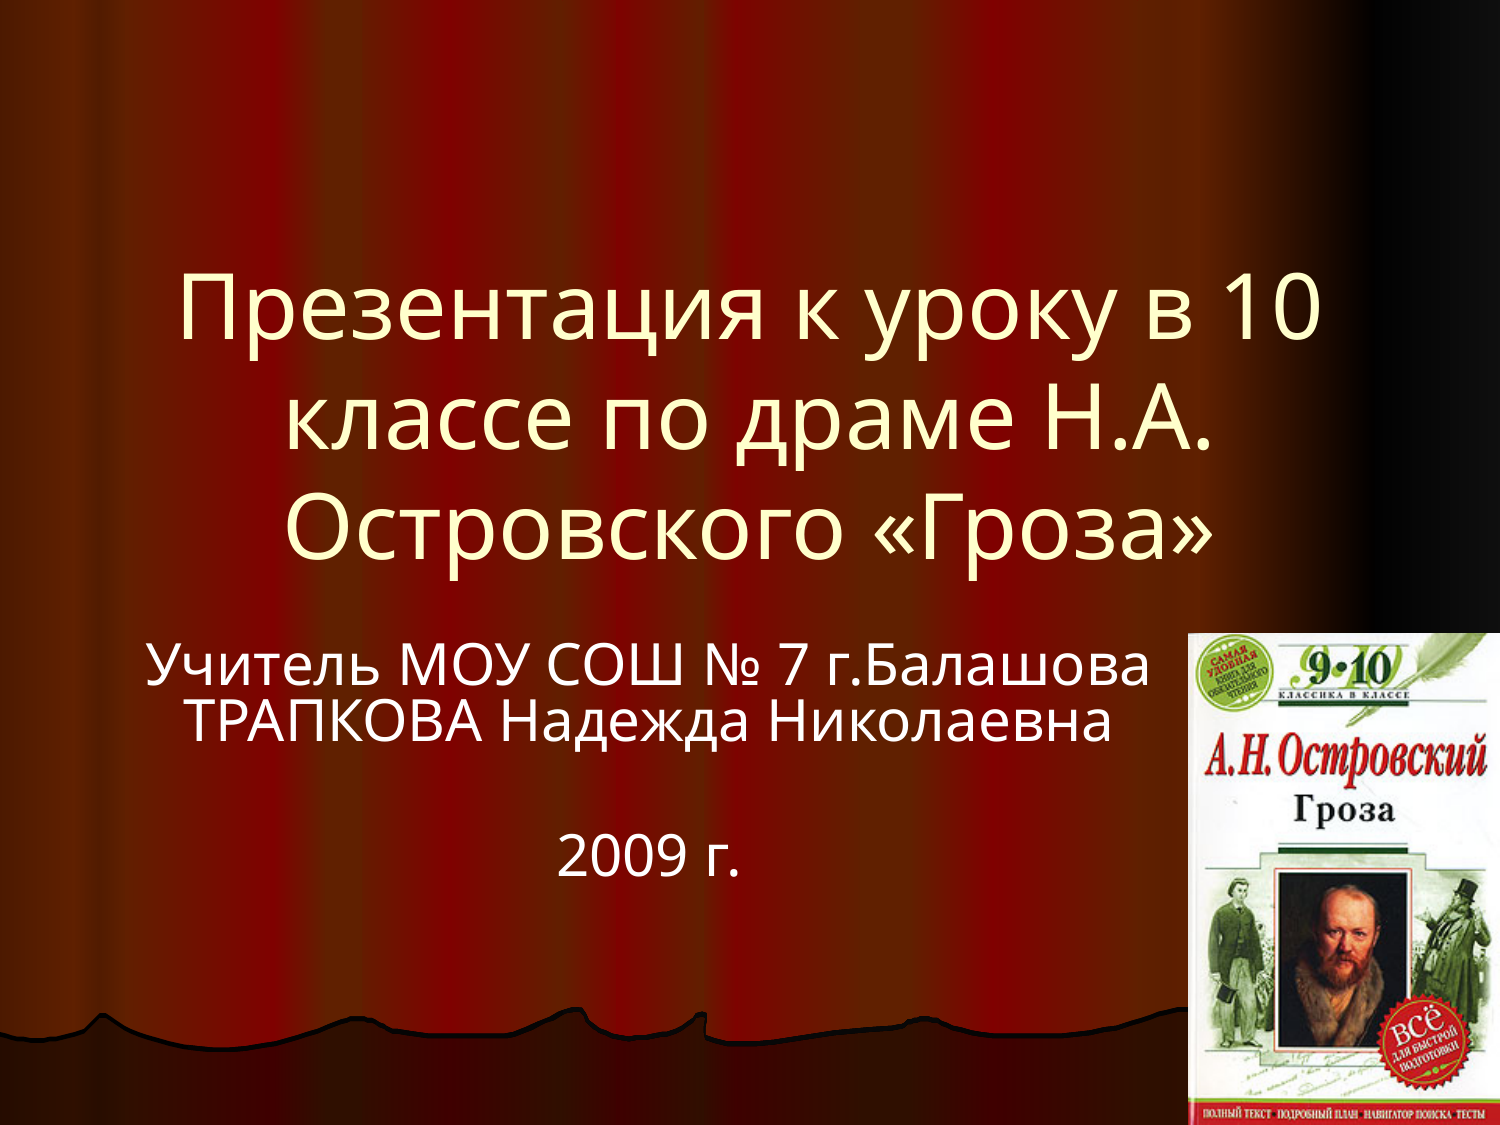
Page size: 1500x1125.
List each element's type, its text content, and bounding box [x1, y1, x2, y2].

subtitle Учитель МОУ СОШ № 7 г.Балашова ТРАПКОВА Надежда Николаевна 2009 г. [123, 633, 1175, 921]
picture [1188, 632, 1500, 1125]
title Презентация к уроку в 10 классе по драме Н.А. Островского «Гроза» [112, 262, 1388, 563]
